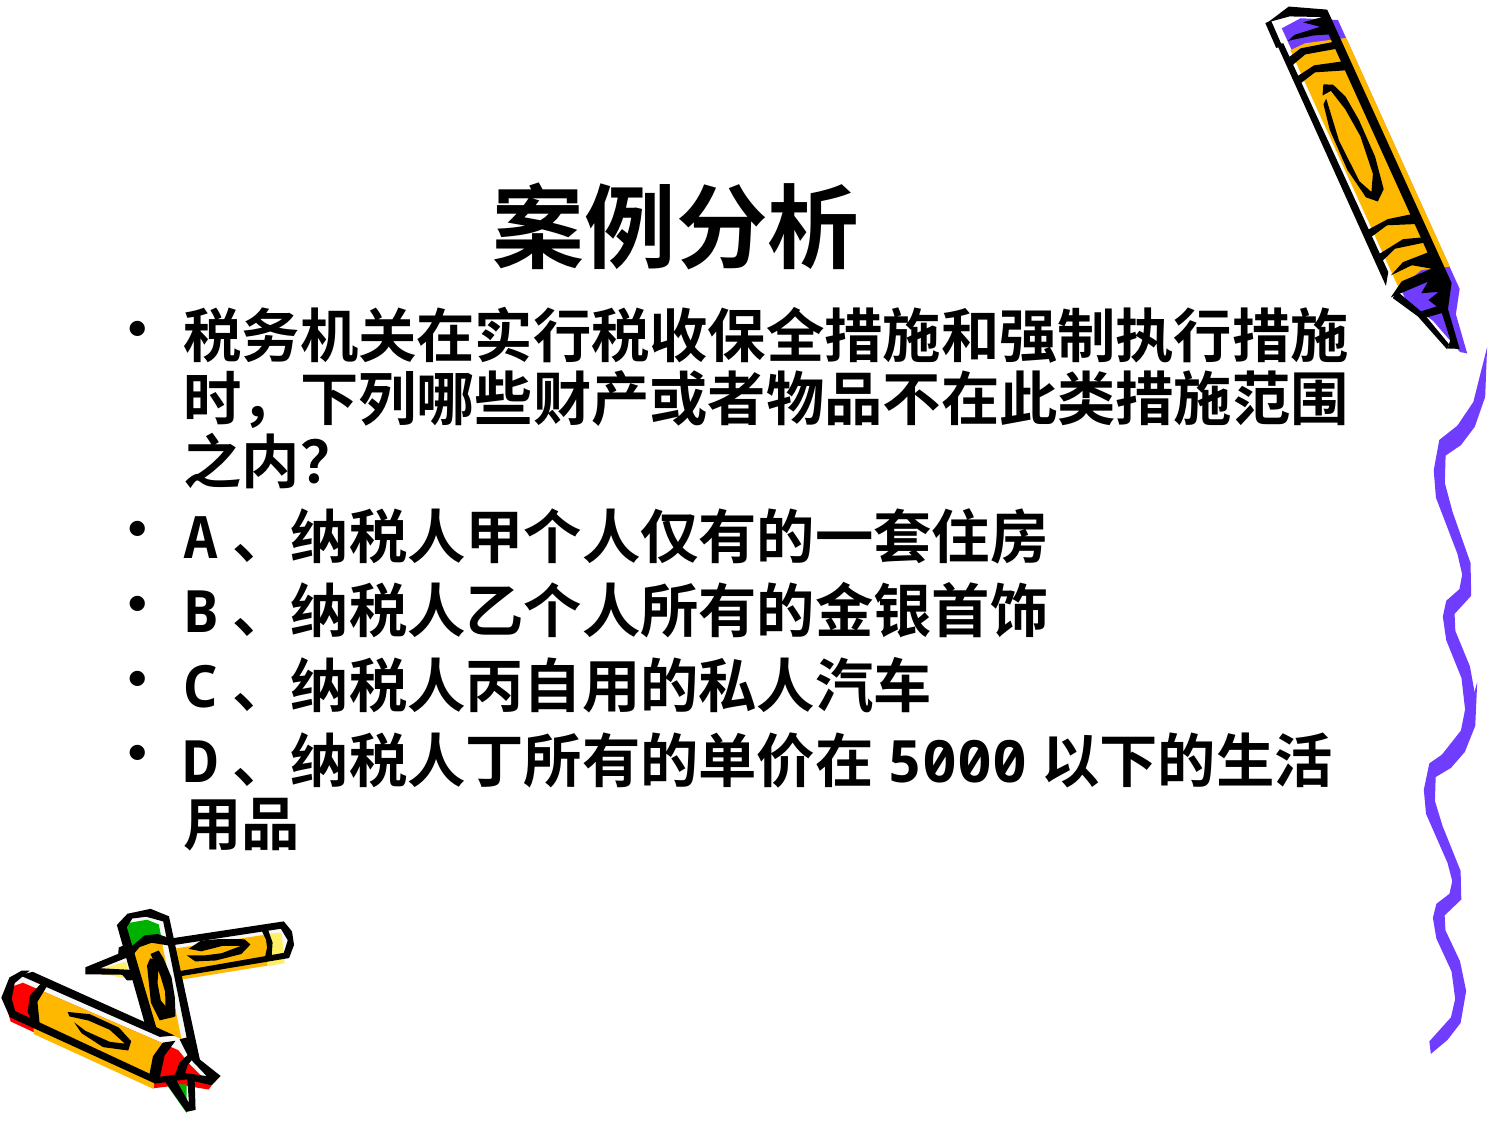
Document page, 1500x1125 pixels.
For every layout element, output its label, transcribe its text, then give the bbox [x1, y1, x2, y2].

list 税务机关在实行税收保全措施和强制执行措施时，下列哪些财产或者物品不在此类措施范围之内？ A、纳税人甲个人仅有的一套住房 B、纳税人乙个人所有的金银首饰 C、纳税人丙自用的私人汽车 D、纳税人丁所有的单价在5000以下的生活用品 [112, 299, 1376, 901]
title 案例分析 [112, 24, 1240, 288]
